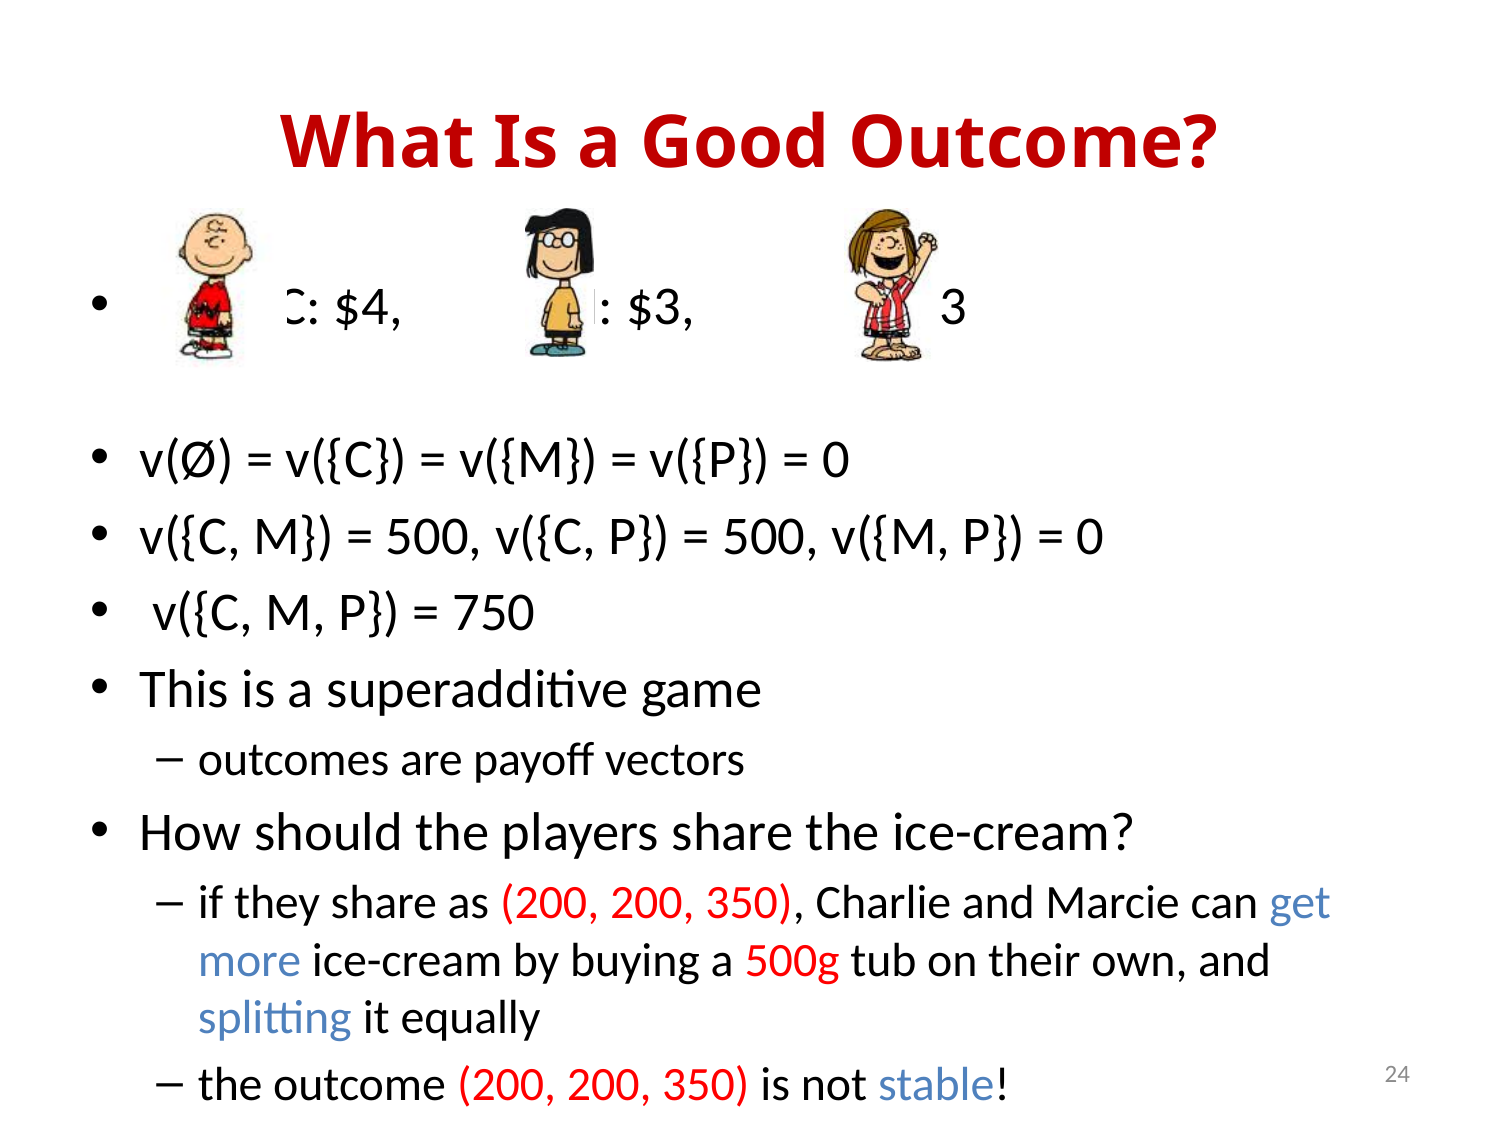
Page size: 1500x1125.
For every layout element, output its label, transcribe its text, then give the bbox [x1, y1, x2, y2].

title What Is a Good Outcome? [75, 45, 1425, 233]
slide_number 24 [1074, 1042, 1425, 1103]
picture [844, 207, 940, 363]
picture [135, 207, 287, 374]
picture [525, 207, 594, 358]
list C: $4, M: $3, P: $3 v(Ø) = v({C}) = v({M}) = v({P}) = 0 v({C, M}) = 500, v({C, P}) = 500, v({M, P}) = 0 v({C, M, P}) = 750 This is a superadditive game outcomes are payoff vectors How should the players share the ice-cream? if they share as (200, 200, 350), Charlie and Marcie can get more ice-cream by buying a 500g tub on their own, and splitting it equally the outcome (200, 200, 350) is not stable! [75, 262, 1425, 1125]
